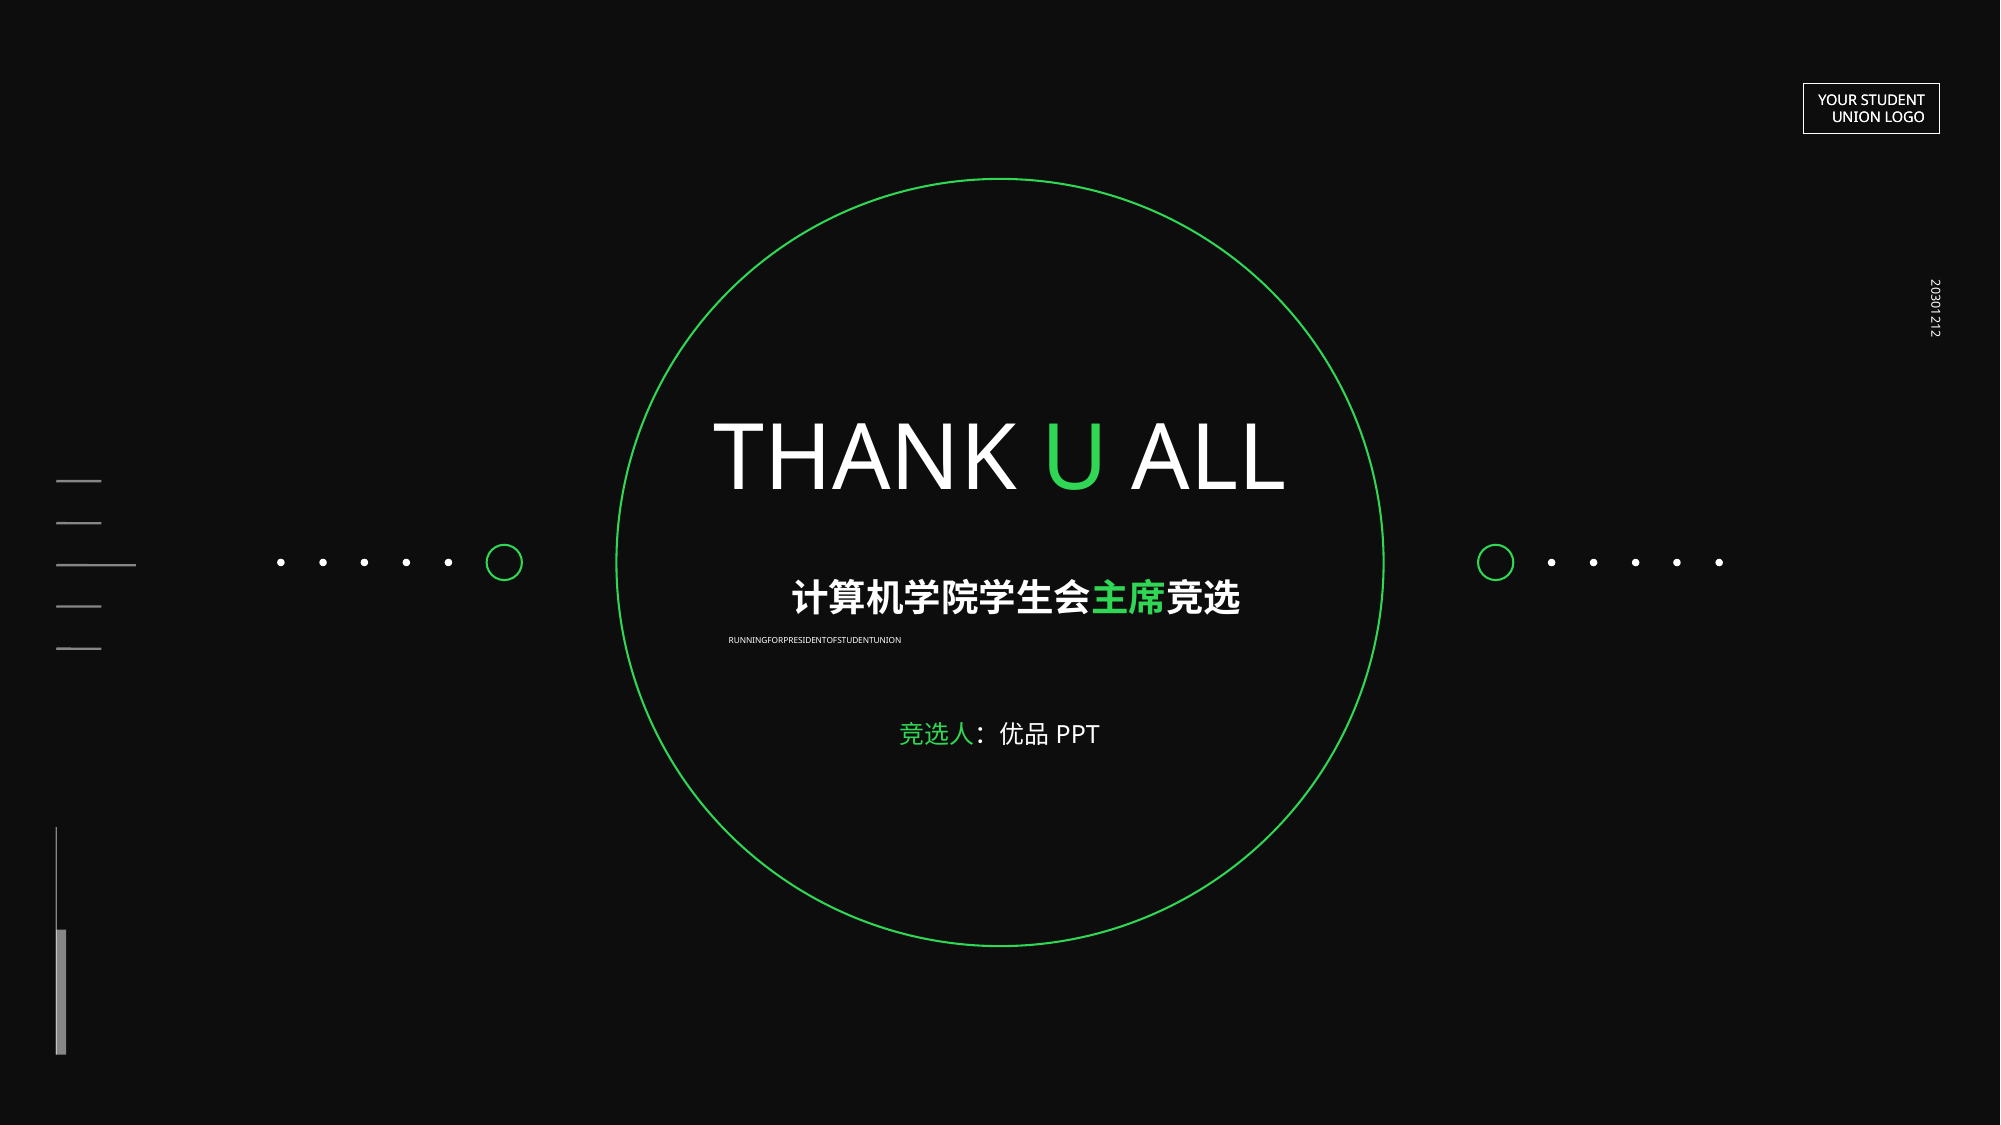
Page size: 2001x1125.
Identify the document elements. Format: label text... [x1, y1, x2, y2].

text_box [56, 480, 136, 650]
text_box 20301212 [1905, 265, 1952, 855]
text_box [615, 427, 1385, 948]
text_box 竞选人：优品PPT [885, 711, 1115, 756]
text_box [381, 439, 418, 685]
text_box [640, 390, 1360, 653]
text_box [656, 177, 1344, 390]
text_box YOUR STUDENT UNION LOGO [1803, 83, 1940, 134]
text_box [56, 827, 67, 1055]
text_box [1582, 439, 1619, 685]
